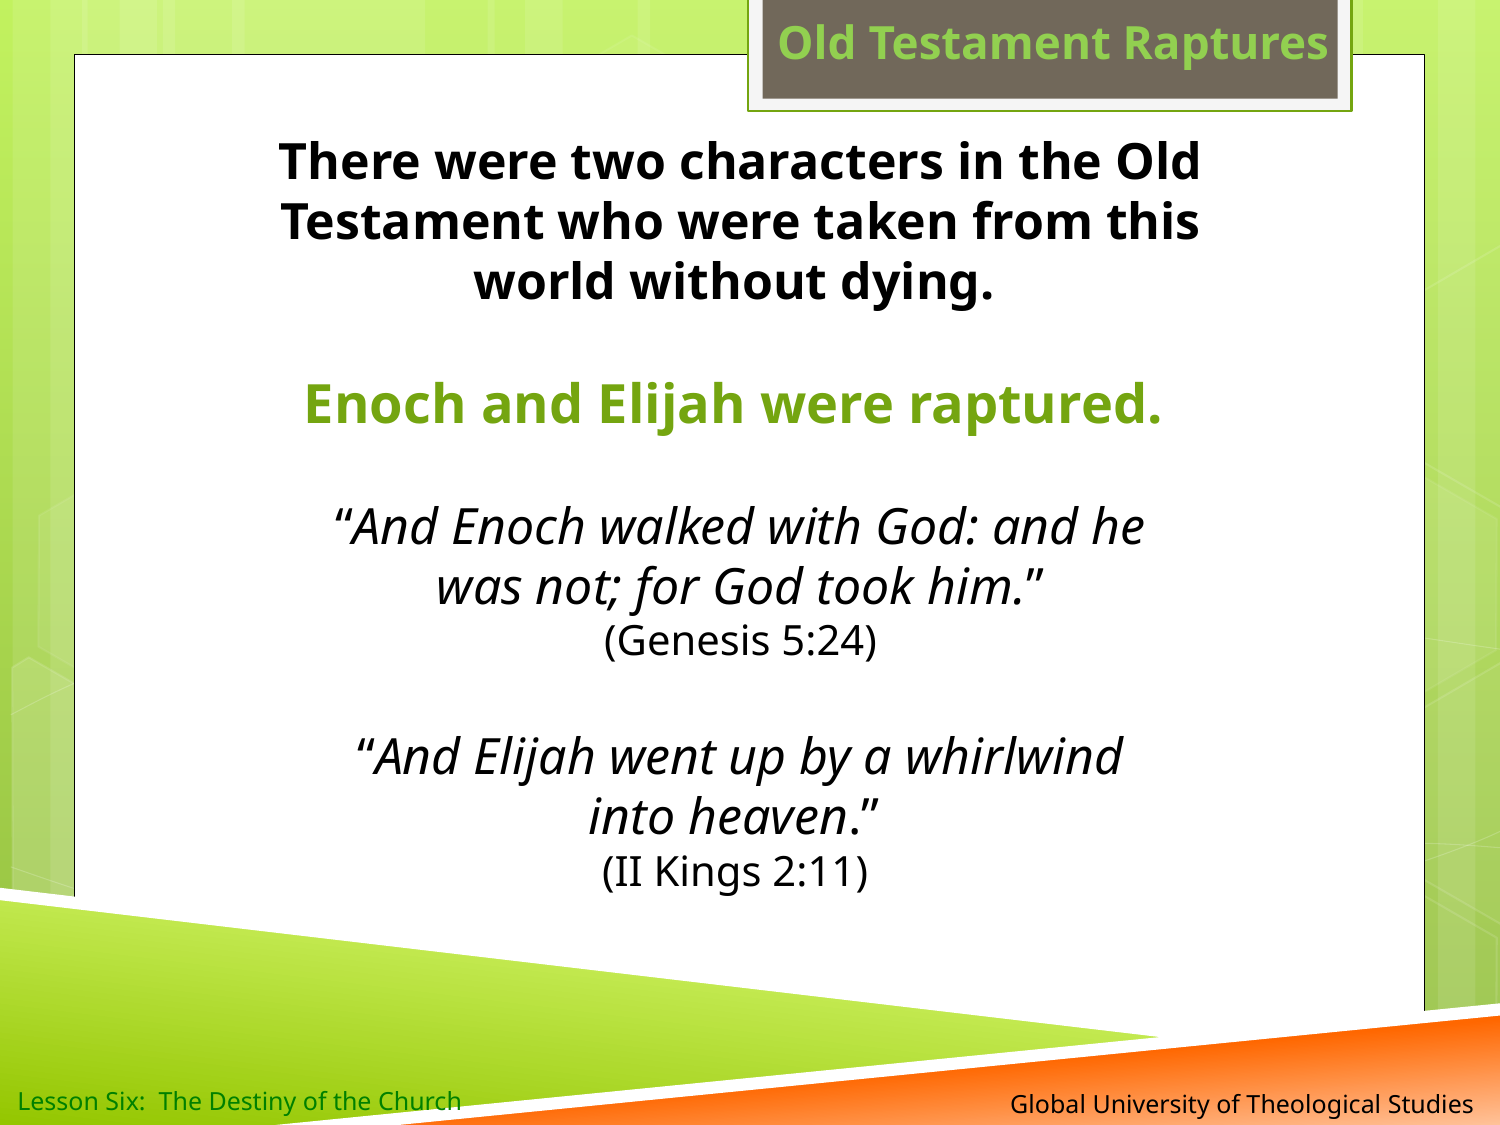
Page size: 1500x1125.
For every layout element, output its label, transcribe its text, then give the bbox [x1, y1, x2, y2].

text_box Global University of Theological Studies [996, 1073, 1500, 1117]
text_box There were two characters in the Old Testament who were taken from this world without dying. Enoch and Elijah were raptured. “And Enoch walked with God: and he was not; for God took him.” (Genesis 5:24) “And Elijah went up by a whirlwind into heaven.” (II Kings 2:11) [191, 121, 1290, 1022]
text_box Old Testament Raptures [750, 6, 1356, 77]
text_box Lesson Six: The Destiny of the Church [9, 1083, 513, 1118]
